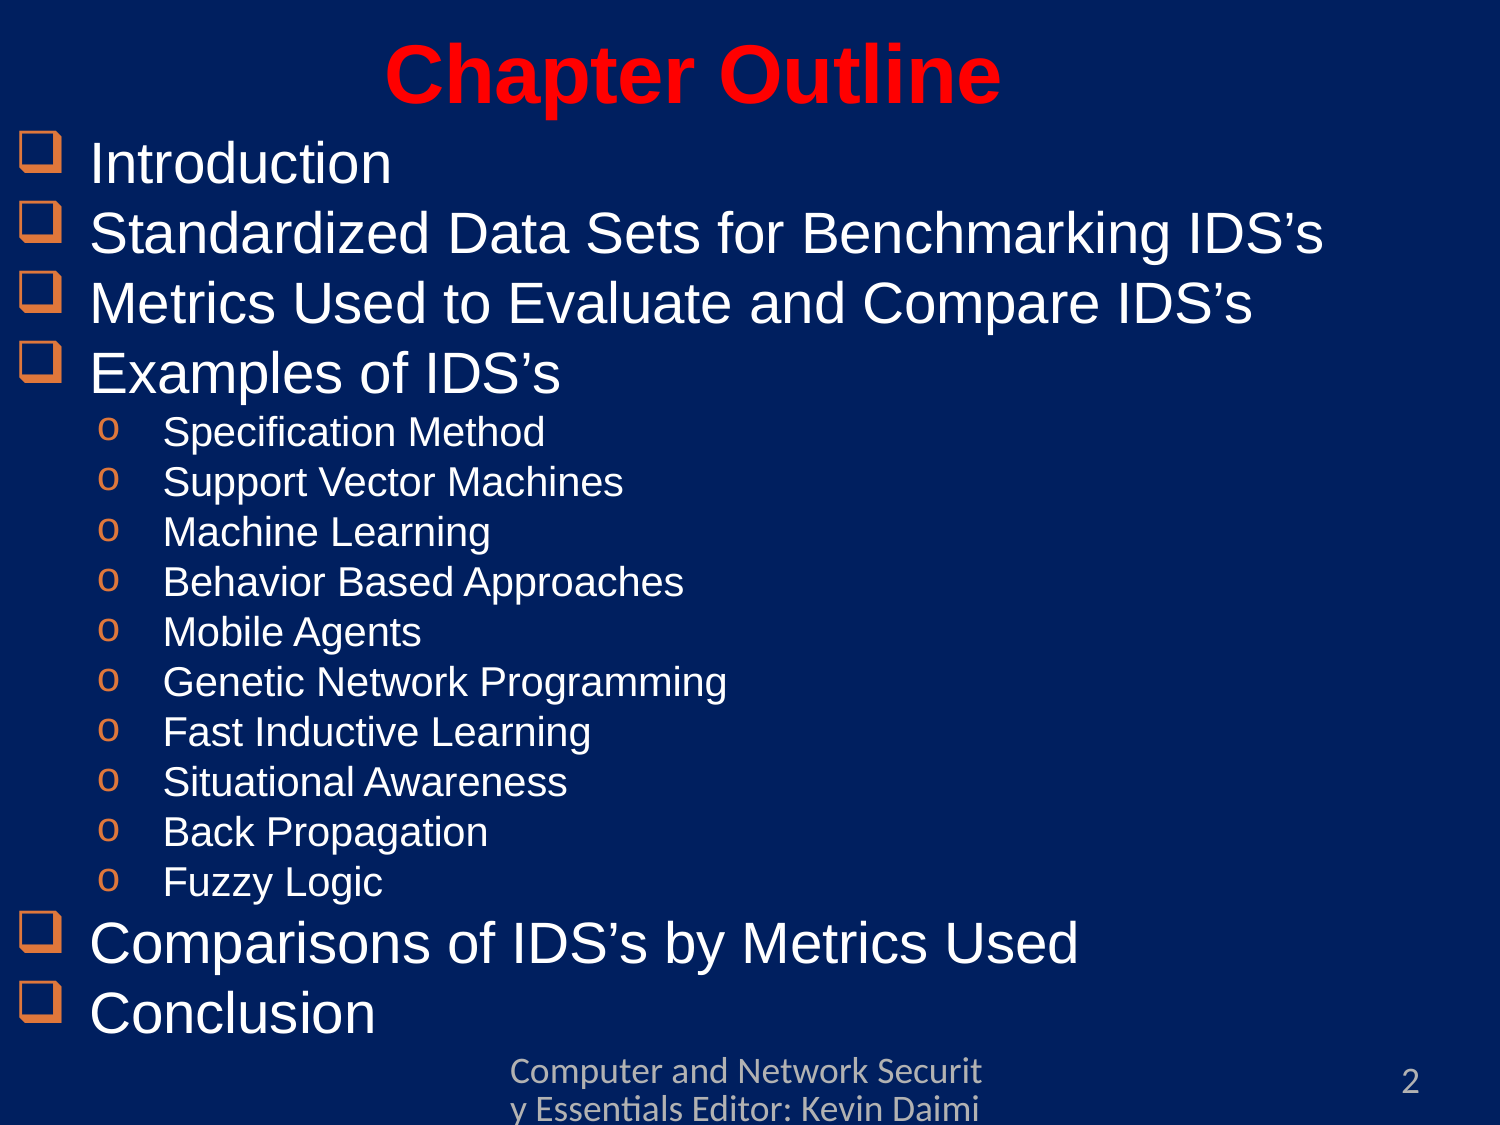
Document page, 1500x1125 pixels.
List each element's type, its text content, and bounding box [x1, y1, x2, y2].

slide_number 2 [1074, 1056, 1420, 1113]
text_box Chapter Outline [237, 12, 1150, 128]
footer Computer and Network Security Essentials Editor: Kevin Daimi Associate Editors: Guillermo Francia, Levent Ertaul, Luis H. Encinas, Eman El-Sheikh Published by Springer [510, 1046, 990, 1103]
text_box Introduction Standardized Data Sets for Benchmarking IDS’s Metrics Used to Evaluate and Compare IDS’s Examples of IDS’s Specification Method Support Vector Machines Machine Learning Behavior Based Approaches Mobile Agents Genetic Network Programming Fast Inductive Learning Situational Awareness Back Propagation Fuzzy Logic Comparisons of IDS’s by Metrics Used Conclusion [12, 124, 1475, 1046]
